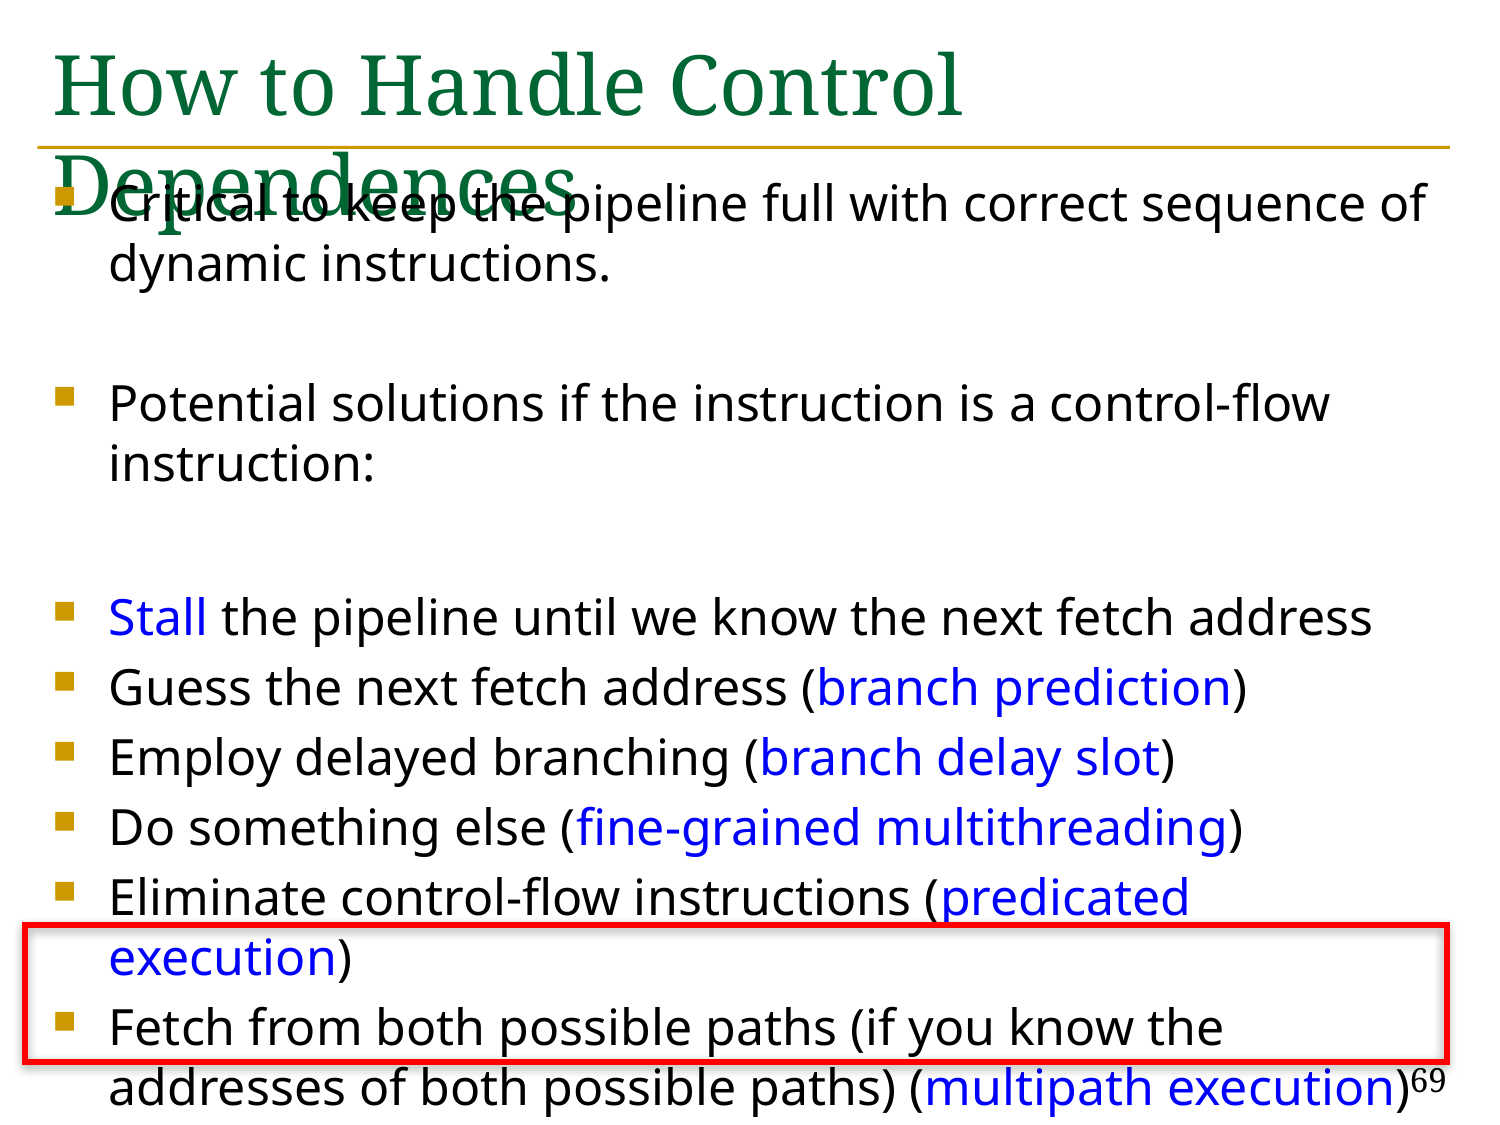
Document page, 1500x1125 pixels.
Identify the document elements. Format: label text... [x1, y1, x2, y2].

text_box [24, 924, 1448, 1063]
title How to Handle Control Dependences [37, 24, 1450, 163]
list Critical to keep the pipeline full with correct sequence of dynamic instructions. Potential solutions if the instruction is a control-flow instruction: Stall the pipeline until we know the next fetch address Guess the next fetch address (branch prediction) Employ delayed branching (branch delay slot) Do something else (fine-grained multithreading) Eliminate control-flow instructions (predicated execution) Fetch from both possible paths (if you know the addresses of both possible paths) (multipath execution) [37, 163, 1450, 925]
slide_number 69 [1111, 1036, 1462, 1112]
